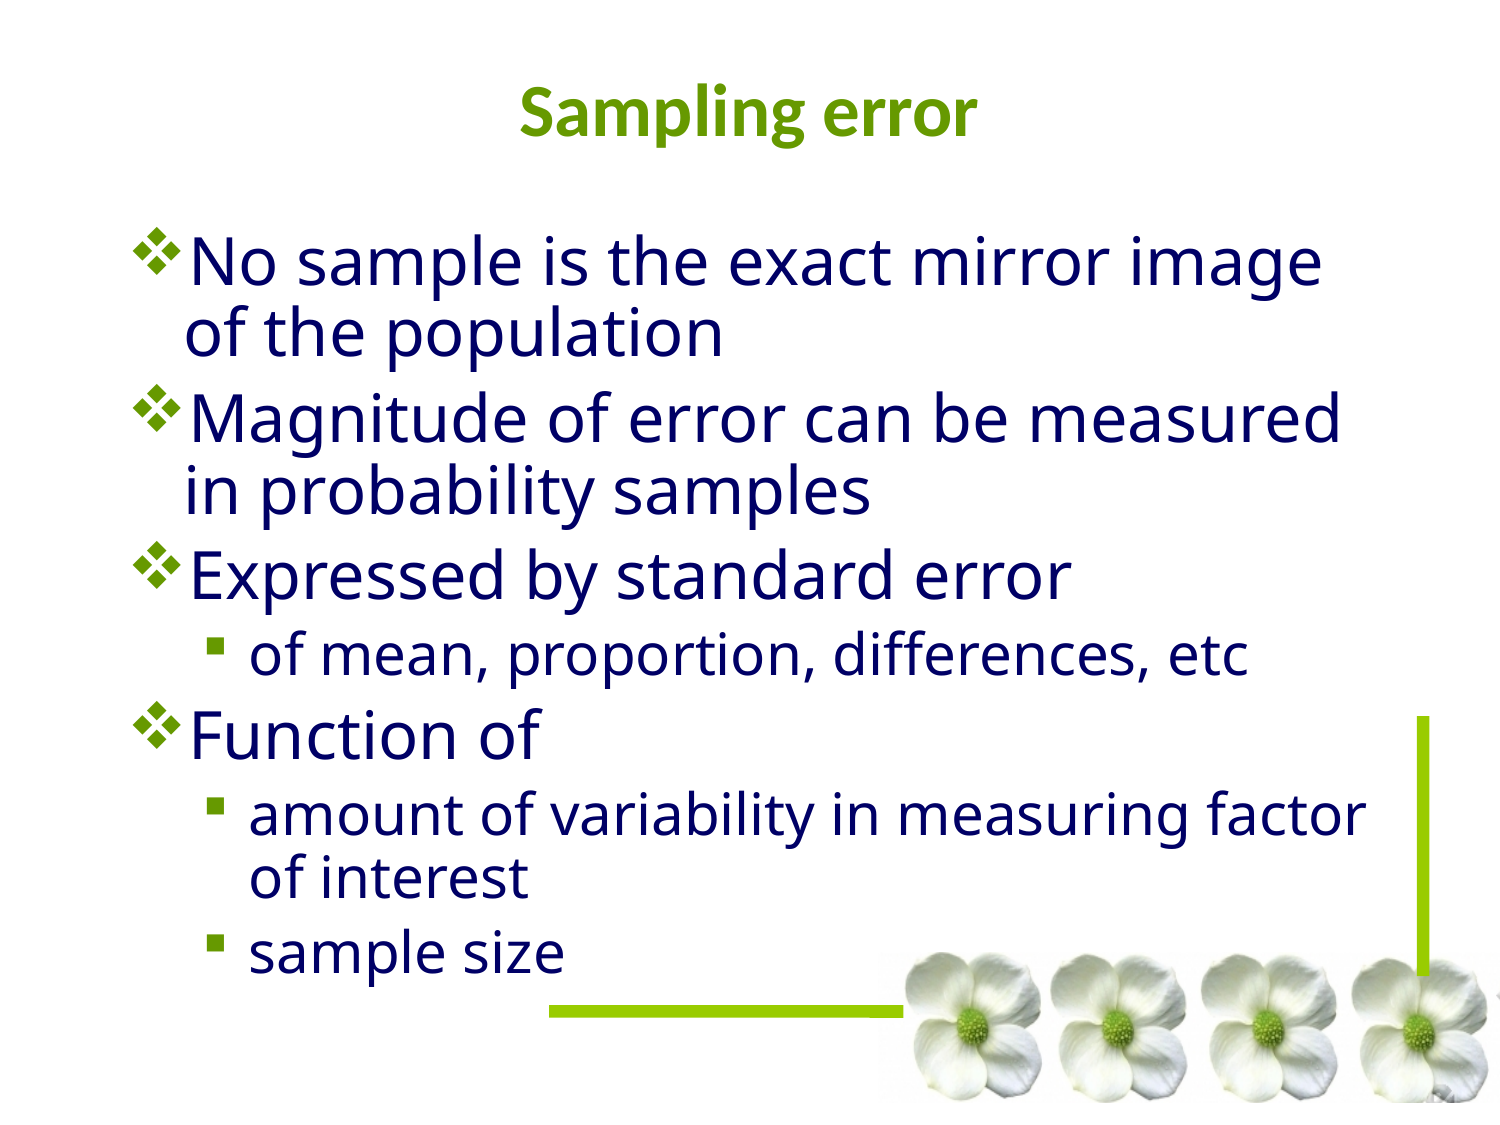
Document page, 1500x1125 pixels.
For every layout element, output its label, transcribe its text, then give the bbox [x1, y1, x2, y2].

title Sampling error [112, 12, 1388, 201]
list No sample is the exact mirror image of the population Magnitude of error can be measured in probability samples Expressed by standard error of mean, proportion, differences, etc Function of amount of variability in measuring factor of interest sample size [111, 219, 1388, 896]
picture [878, 952, 1500, 1103]
